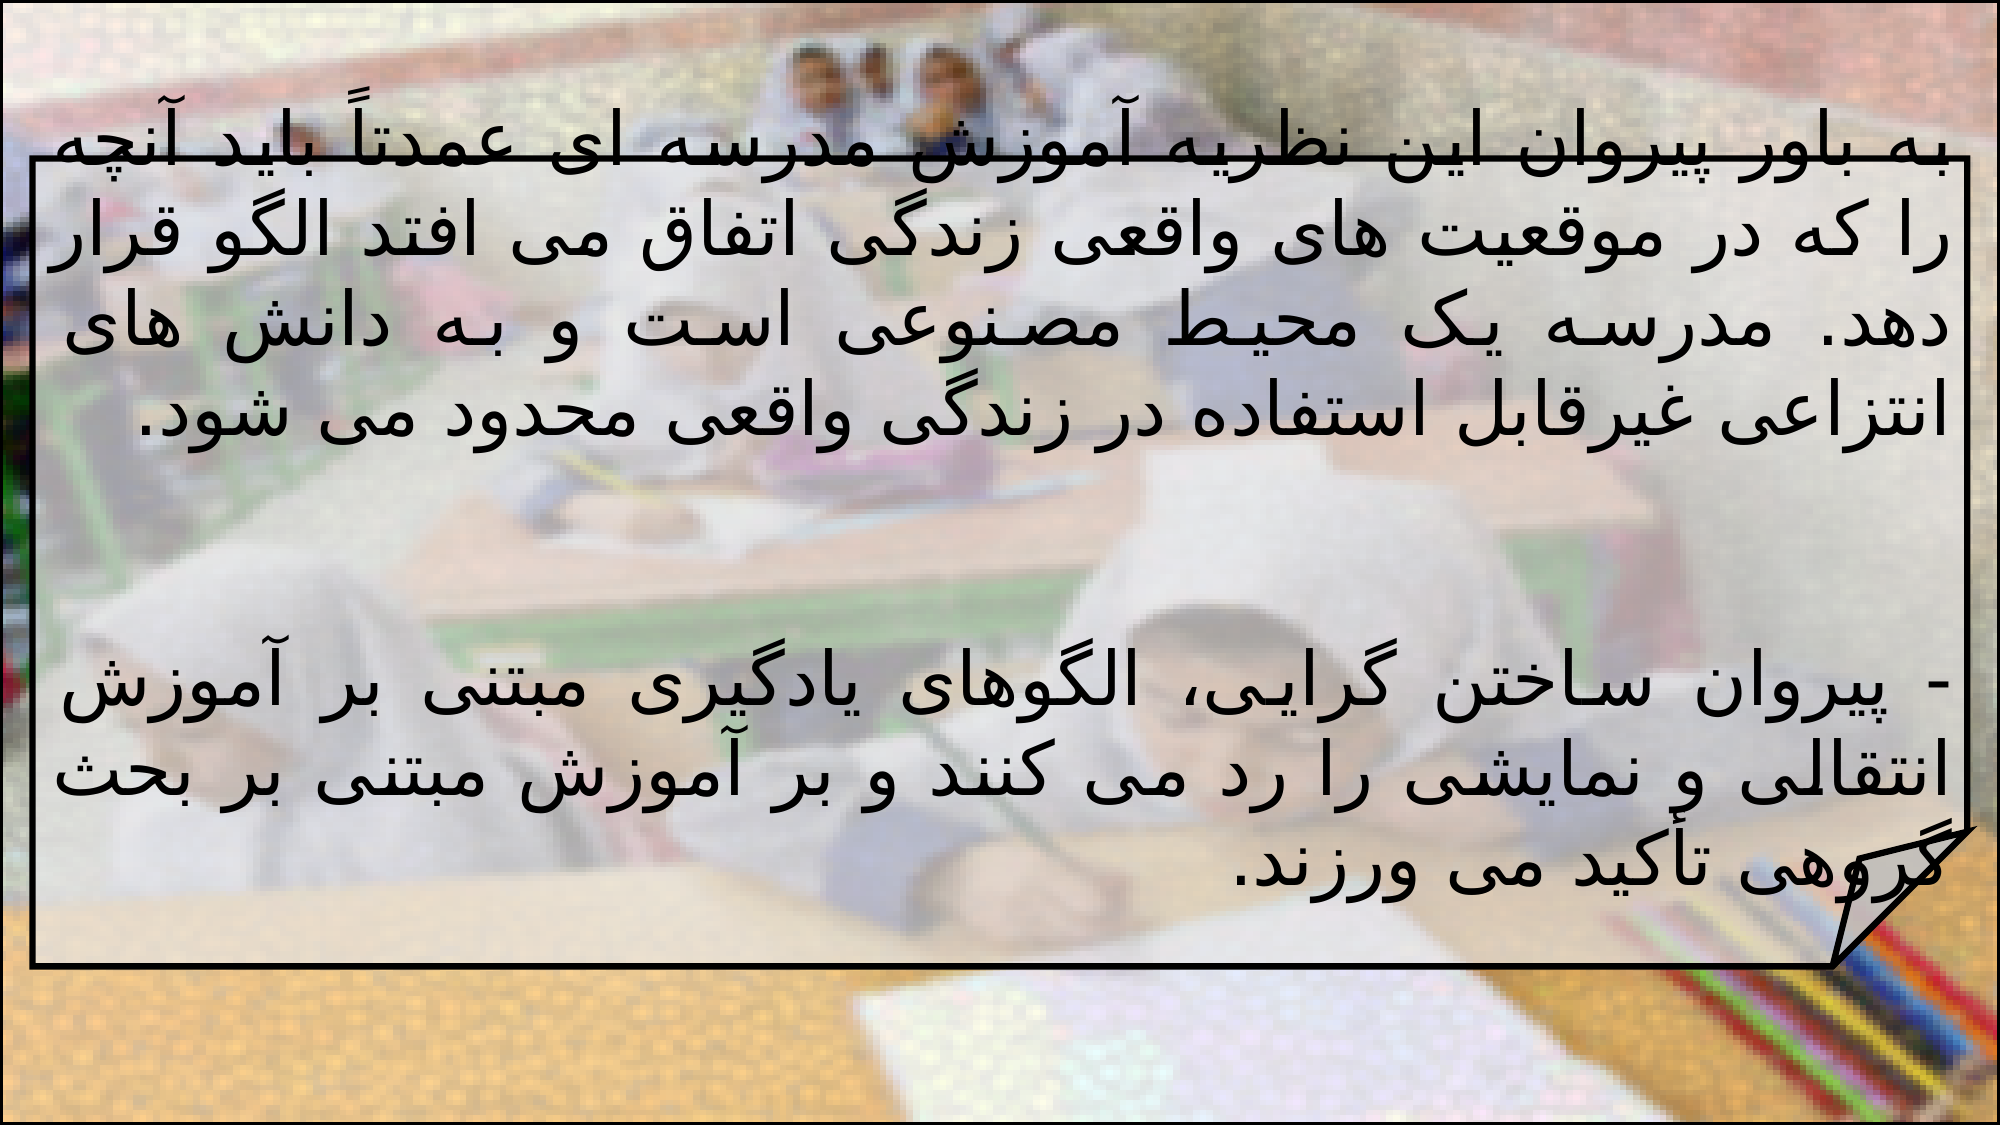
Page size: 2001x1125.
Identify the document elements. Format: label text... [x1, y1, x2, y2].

text_box [0, 0, 2000, 1125]
text_box به باور پیروان این نظریه آموزش مدرسه ای عمدتاً باید آنچه را که در موقعیت های واقعی زندگی اتفاق می افتد الگو قرار دهد. مدرسه یک محیط مصنوعی است و به دانش های انتزاعی غیرقابل استفاده در زندگی واقعی محدود می شود. - پیروان ساختن گرایی، الگوهای یادگیری مبتنی بر آموزش انتقالی و نمایشی را رد می کنند و بر آموزش مبتنی بر بحث گروهی تأکید می ورزند. [31, 157, 1971, 968]
